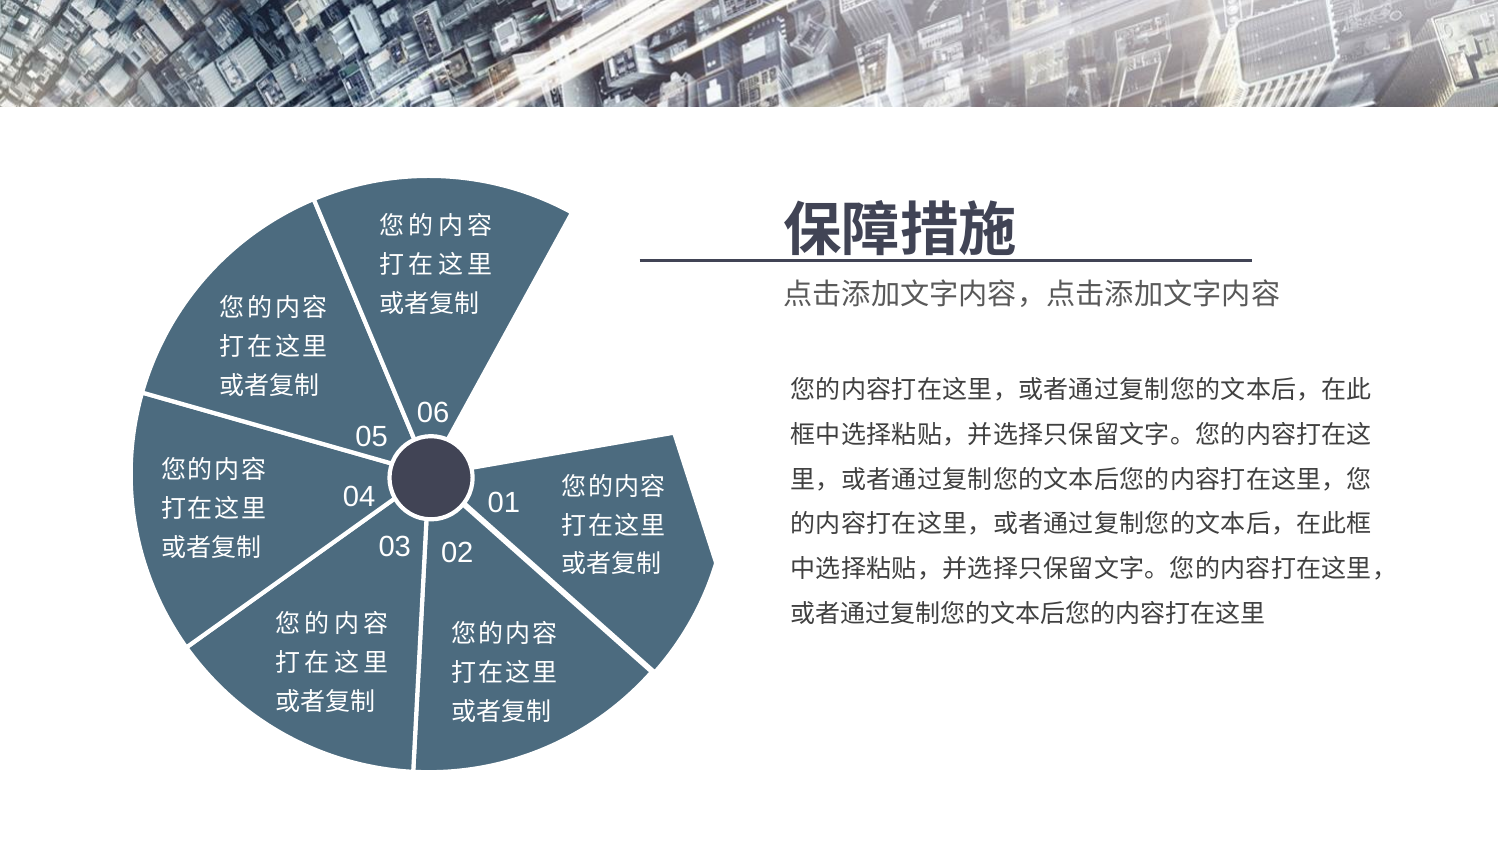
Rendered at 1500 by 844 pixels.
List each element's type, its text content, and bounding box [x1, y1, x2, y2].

text_box [206, 199, 397, 399]
text_box [556, 432, 717, 673]
text_box 06 [399, 375, 467, 437]
text_box [464, 495, 470, 509]
text_box 您的内容打在这里或者复制 [261, 590, 403, 723]
text_box 保障措施 [768, 163, 1341, 270]
text_box 点击添加文字内容，点击添加文字内容 [768, 257, 1306, 318]
picture [0, 0, 1498, 107]
text_box 05 [338, 399, 405, 460]
text_box 您的内容打在这里或者复制 [436, 601, 573, 733]
text_box 03 [361, 509, 428, 570]
text_box 04 [326, 459, 393, 520]
text_box [393, 500, 402, 509]
text_box 您的内容打在这里或者复制 [146, 437, 281, 569]
text_box 您的内容打在这里或者复制 [364, 192, 508, 325]
text_box 01 [470, 465, 538, 526]
text_box [186, 595, 261, 721]
text_box [393, 437, 471, 515]
text_box [142, 278, 338, 449]
text_box [414, 529, 652, 773]
text_box [264, 524, 424, 772]
text_box 您的内容打在这里或者复制 [547, 453, 681, 586]
text_box [487, 454, 547, 577]
text_box 02 [424, 515, 491, 576]
text_box [452, 505, 470, 515]
text_box [313, 175, 573, 405]
text_box [130, 392, 361, 648]
text_box 您的内容打在这里或者复制 [204, 275, 343, 407]
text_box [405, 437, 413, 444]
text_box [775, 350, 1388, 679]
